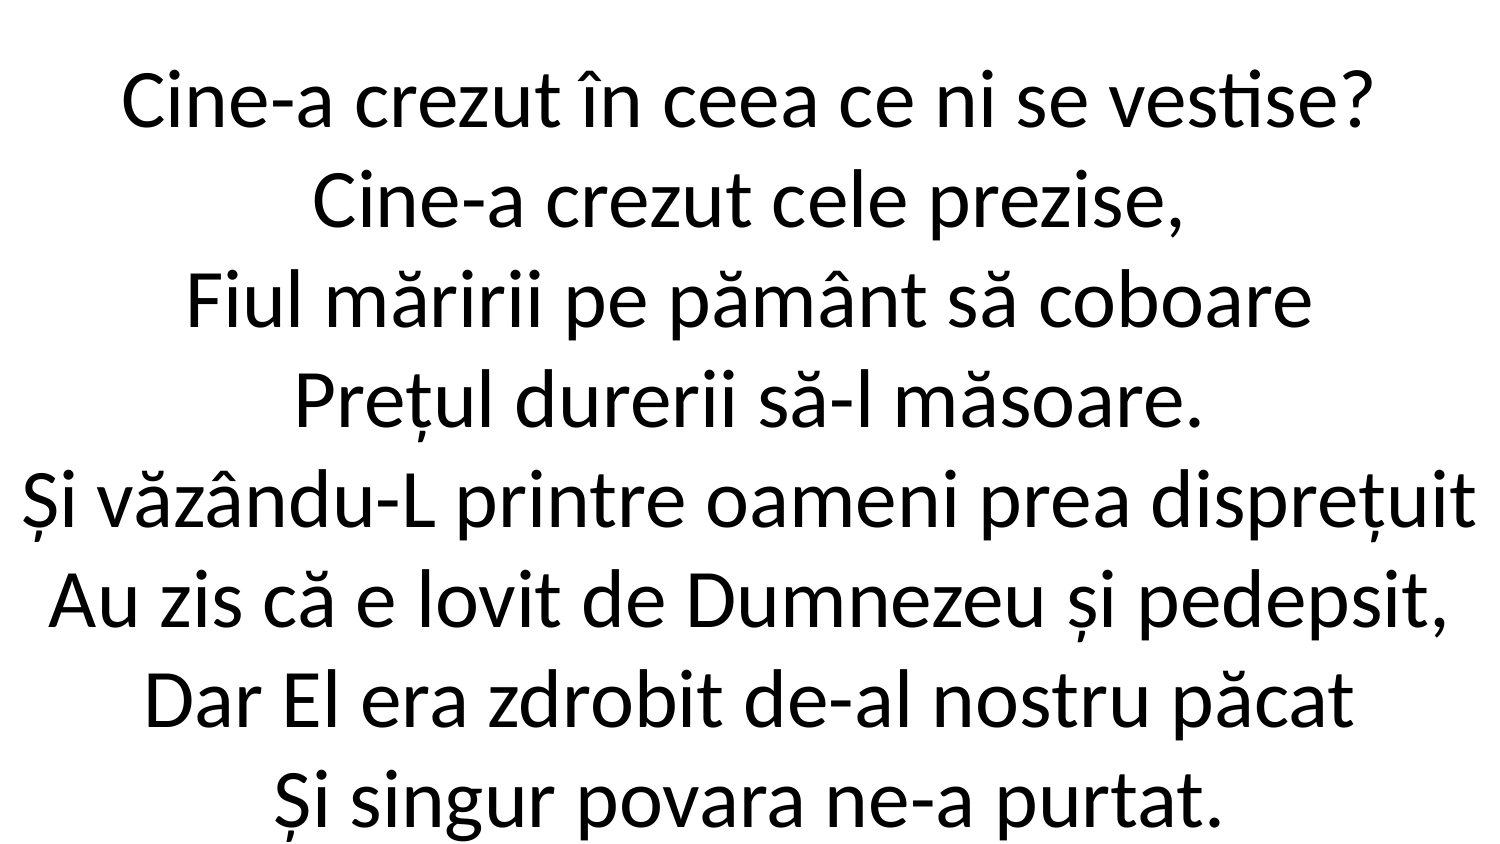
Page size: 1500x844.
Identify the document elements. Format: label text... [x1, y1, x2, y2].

text_box Cine-a crezut în ceea ce ni se vestise? Cine-a crezut cele prezise, Fiul măririi pe pământ să coboare Prețul durerii să-l măsoare. Și văzându-L printre oameni prea disprețuit Au zis că e lovit de Dumnezeu și pedepsit, Dar El era zdrobit de-al nostru păcat Și singur povara ne-a purtat. [6, 0, 1494, 844]
